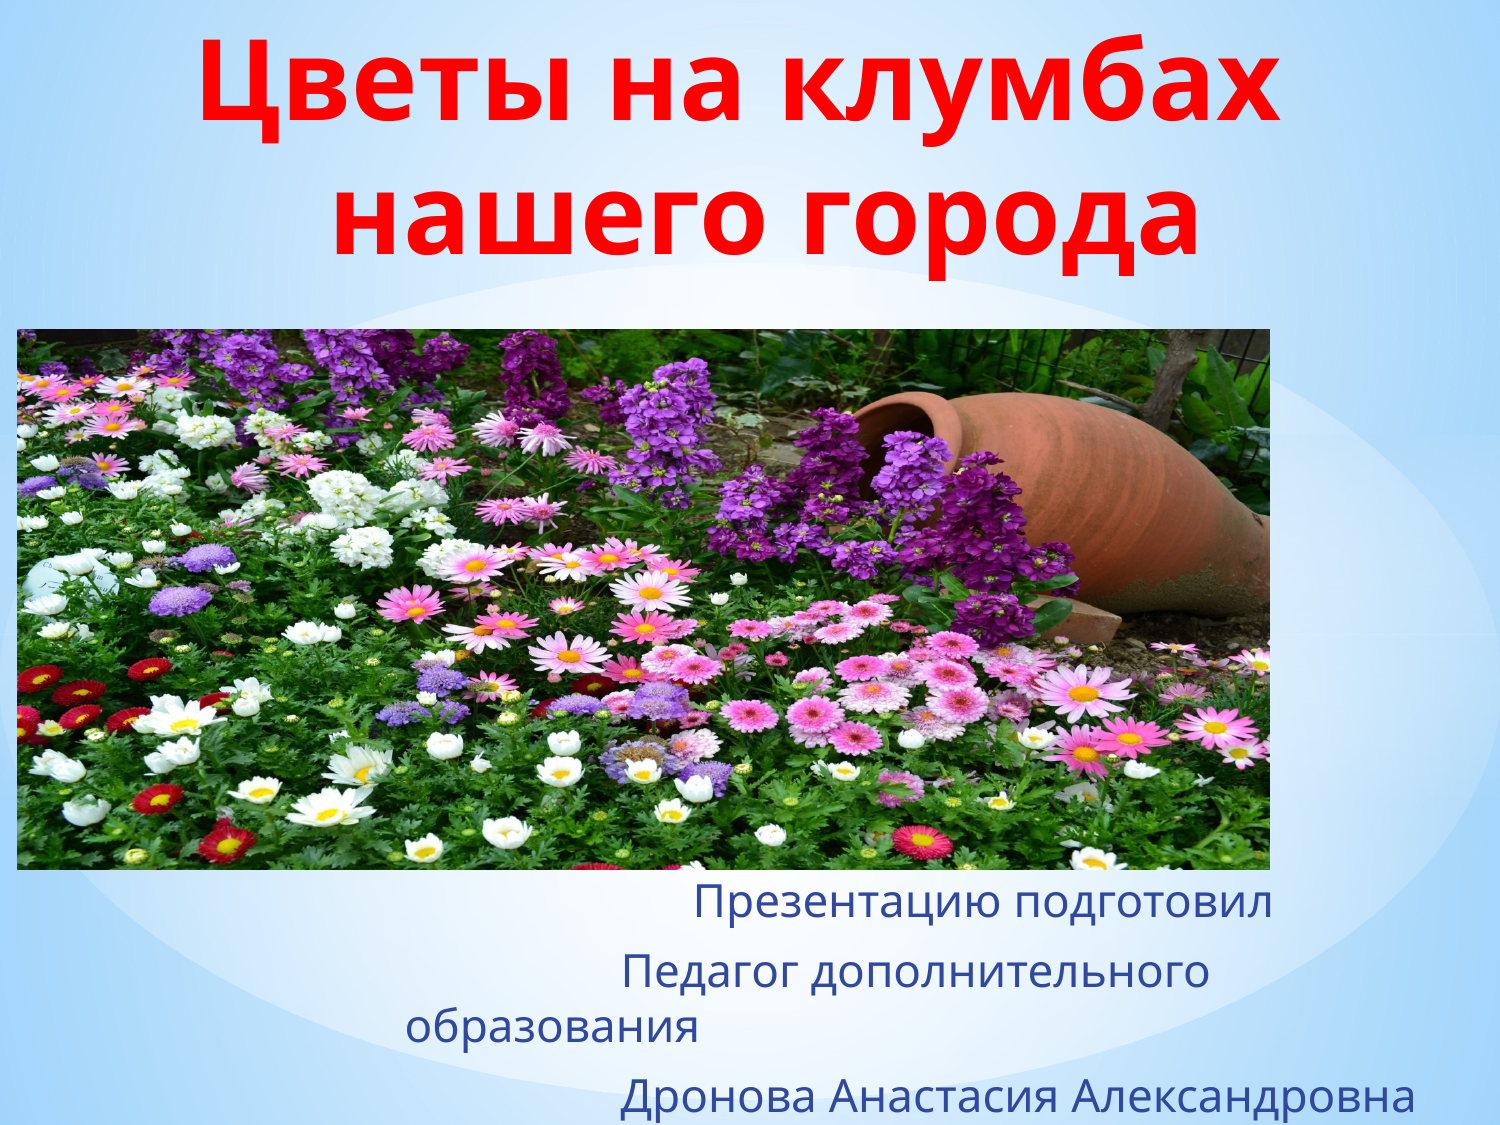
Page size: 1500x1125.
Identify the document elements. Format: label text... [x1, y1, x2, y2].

title Цветы на клумбах нашего города [134, 0, 1312, 315]
picture [17, 329, 1270, 870]
subtitle Презентацию подготовил Педагог дополнительного образования Дронова Анастасия Александровна [389, 863, 1500, 1089]
